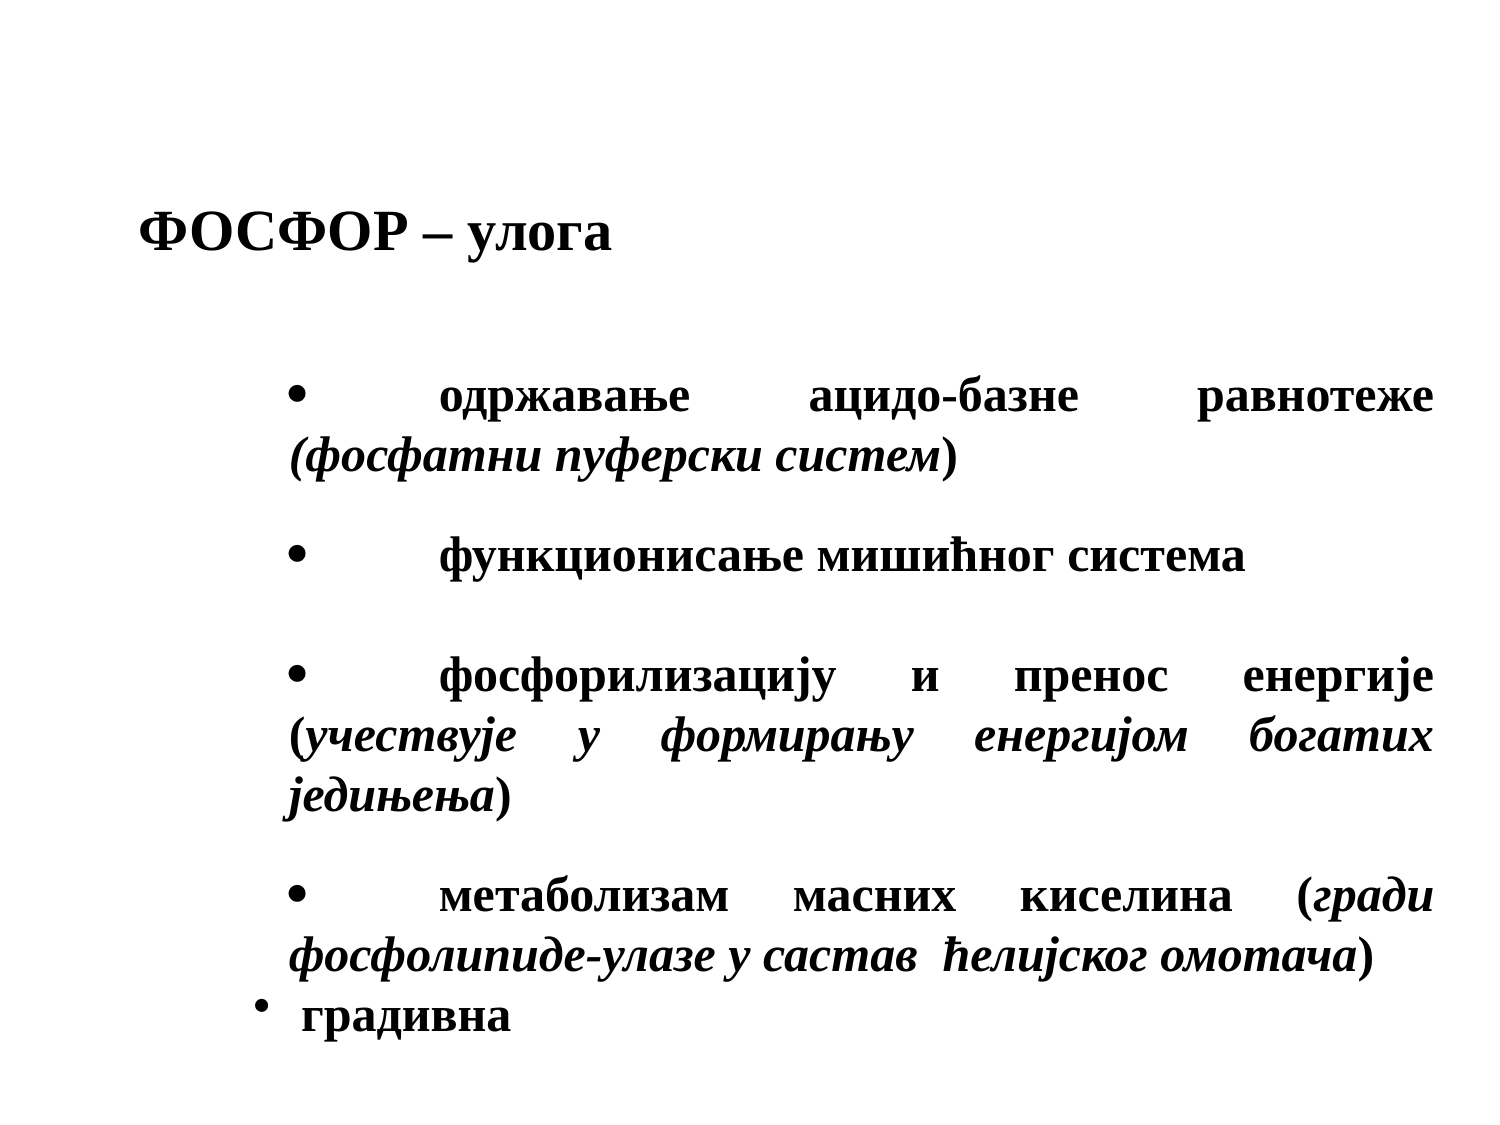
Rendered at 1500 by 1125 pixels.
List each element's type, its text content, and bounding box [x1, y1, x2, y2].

text_box ФОСФОР – улога · одржавање ацидо-базне равнотеже (фосфатни пуферски систем) · функционисање мишићног система · фосфорилизацију и пренос енергије (учествује у формирању енергијом богатих једињења) · метаболизам масних киселина (гради фосфолипиде-улазе у састав ћелијског омотача) градивна [123, 184, 1449, 1050]
